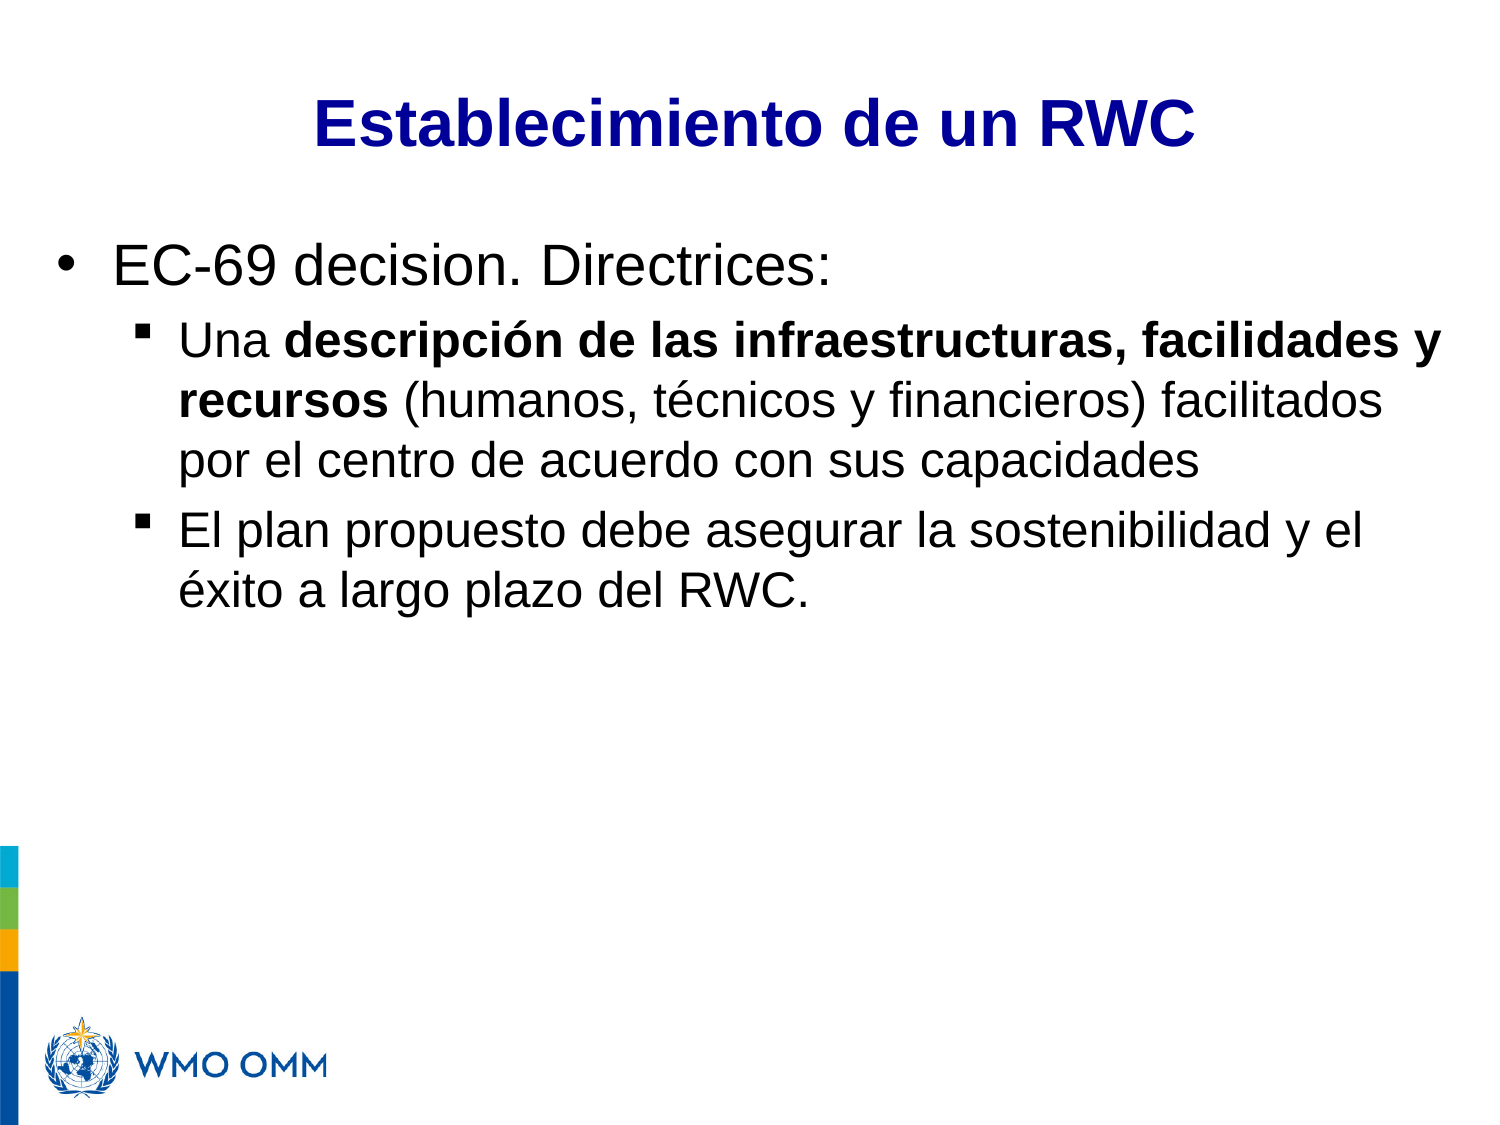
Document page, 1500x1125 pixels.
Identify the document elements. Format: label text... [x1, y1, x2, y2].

list EC-69 decision. Directrices: Una descripción de las infraestructuras, facilidades y recursos (humanos, técnicos y financieros) facilitados por el centro de acuerdo con sus capacidades El plan propuesto debe asegurar la sostenibilidad y el éxito a largo plazo del RWC. [41, 219, 1483, 1024]
picture [0, 845, 327, 1125]
title Establecimiento de un RWC [41, 54, 1471, 185]
